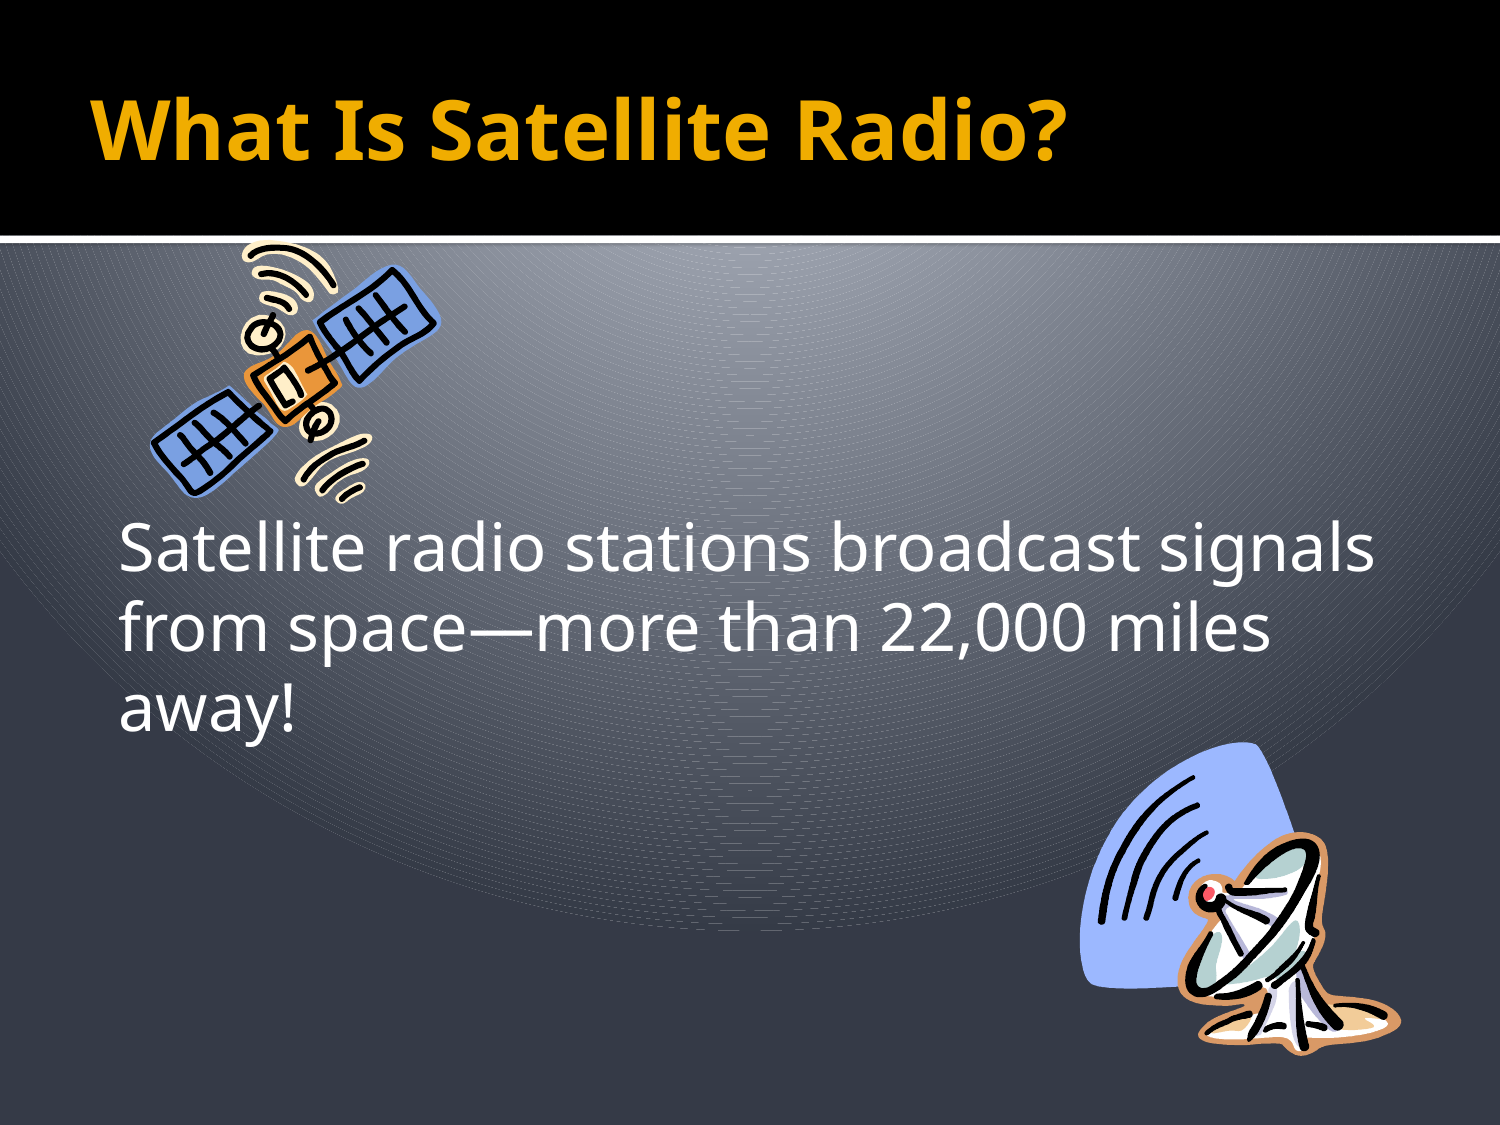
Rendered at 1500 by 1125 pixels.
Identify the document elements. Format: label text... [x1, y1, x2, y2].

picture [1074, 737, 1407, 1061]
list Satellite radio stations broadcast signals from space—more than 22,000 miles away! [37, 249, 1425, 1006]
title What Is Satellite Radio? [75, 24, 1425, 231]
picture [147, 238, 444, 510]
